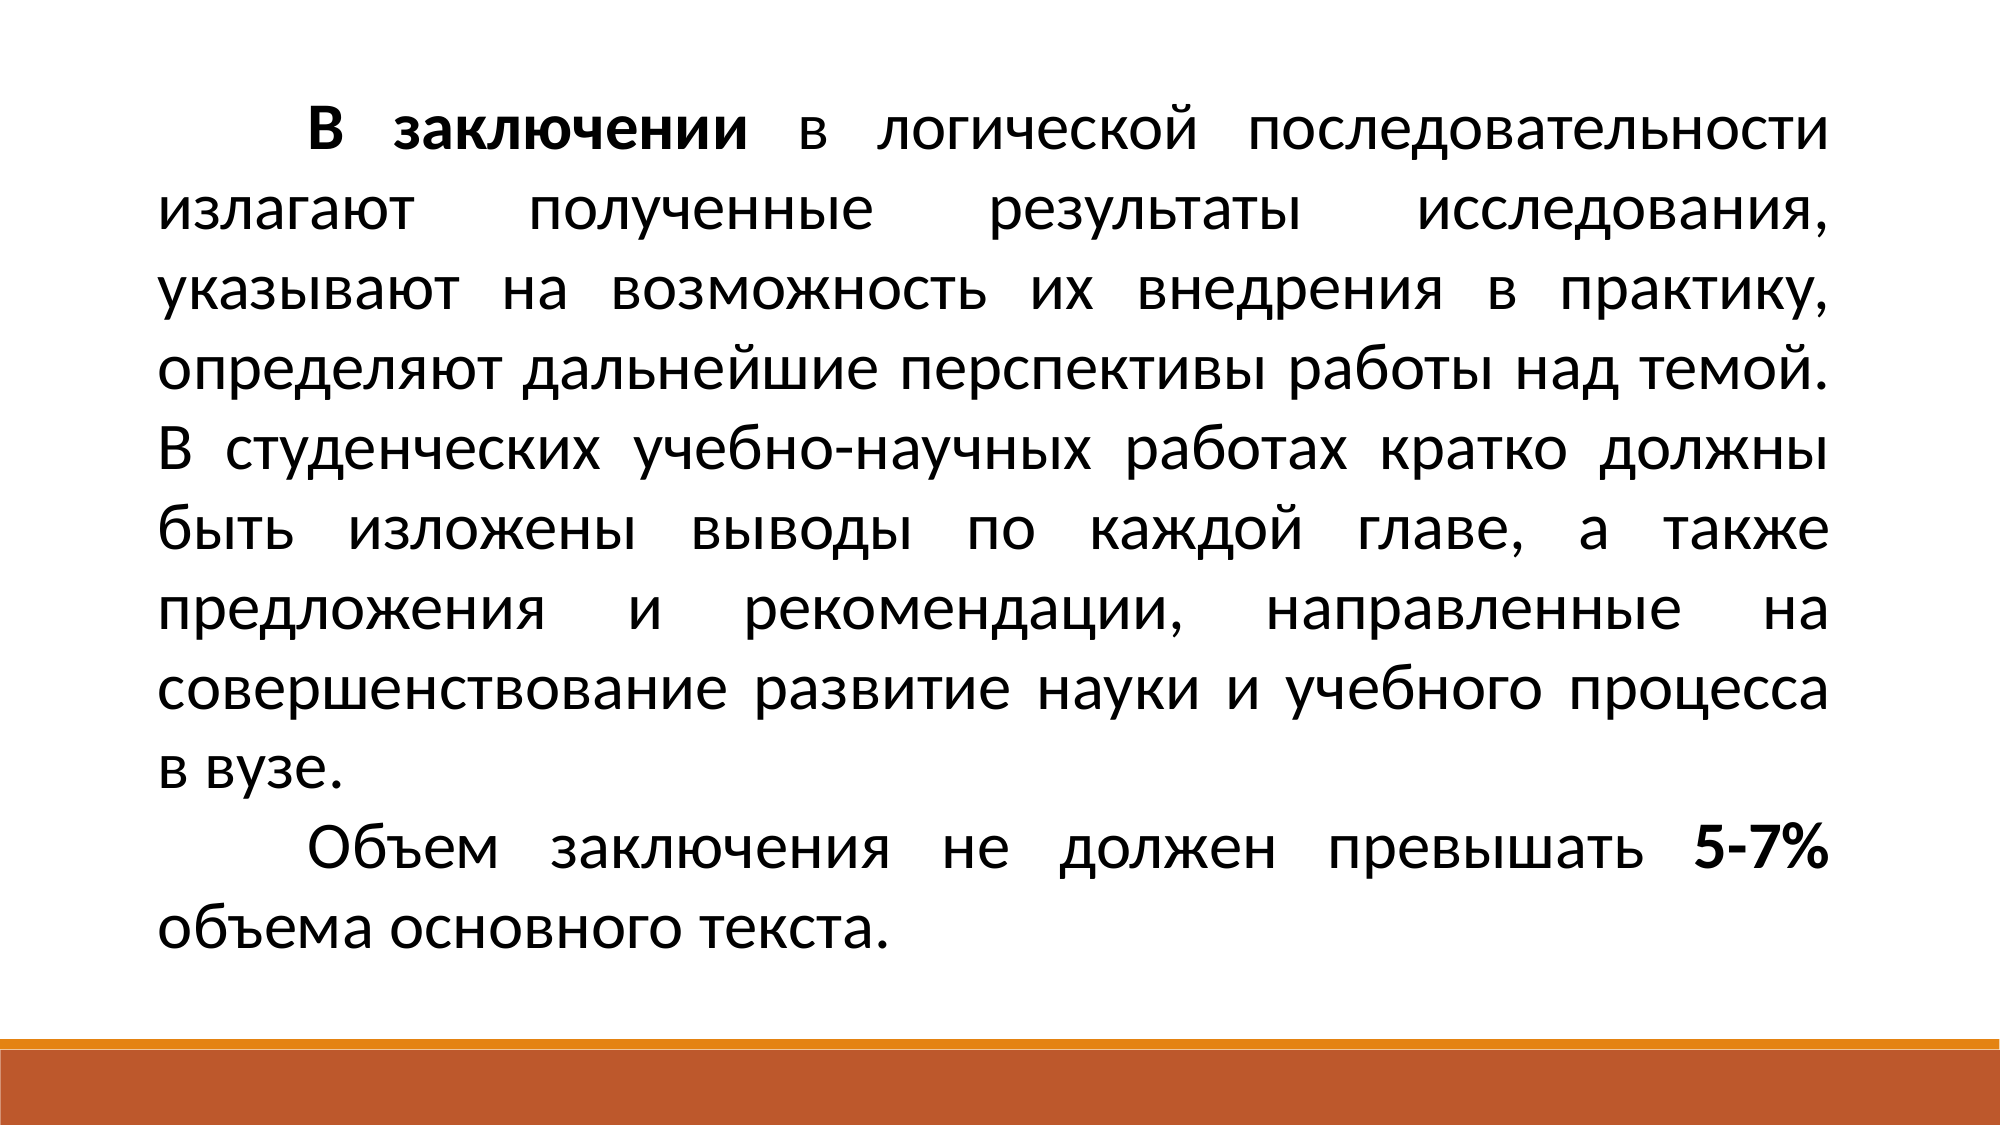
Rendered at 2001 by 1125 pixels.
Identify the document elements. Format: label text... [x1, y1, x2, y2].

text_box В заключении в логической последовательности излагают полученные результаты исследования, указывают на возможность их внедрения в практику, определяют дальнейшие перспективы работы над темой. В студенческих учебно-научных работах кратко должны быть изложены выводы по каждой главе, а также предложения и рекомендации, направленные на совершенствование развитие науки и учебного процесса в вузе. Объем заключения не должен превышать 5-7% объема основного текста. [143, 75, 1846, 970]
